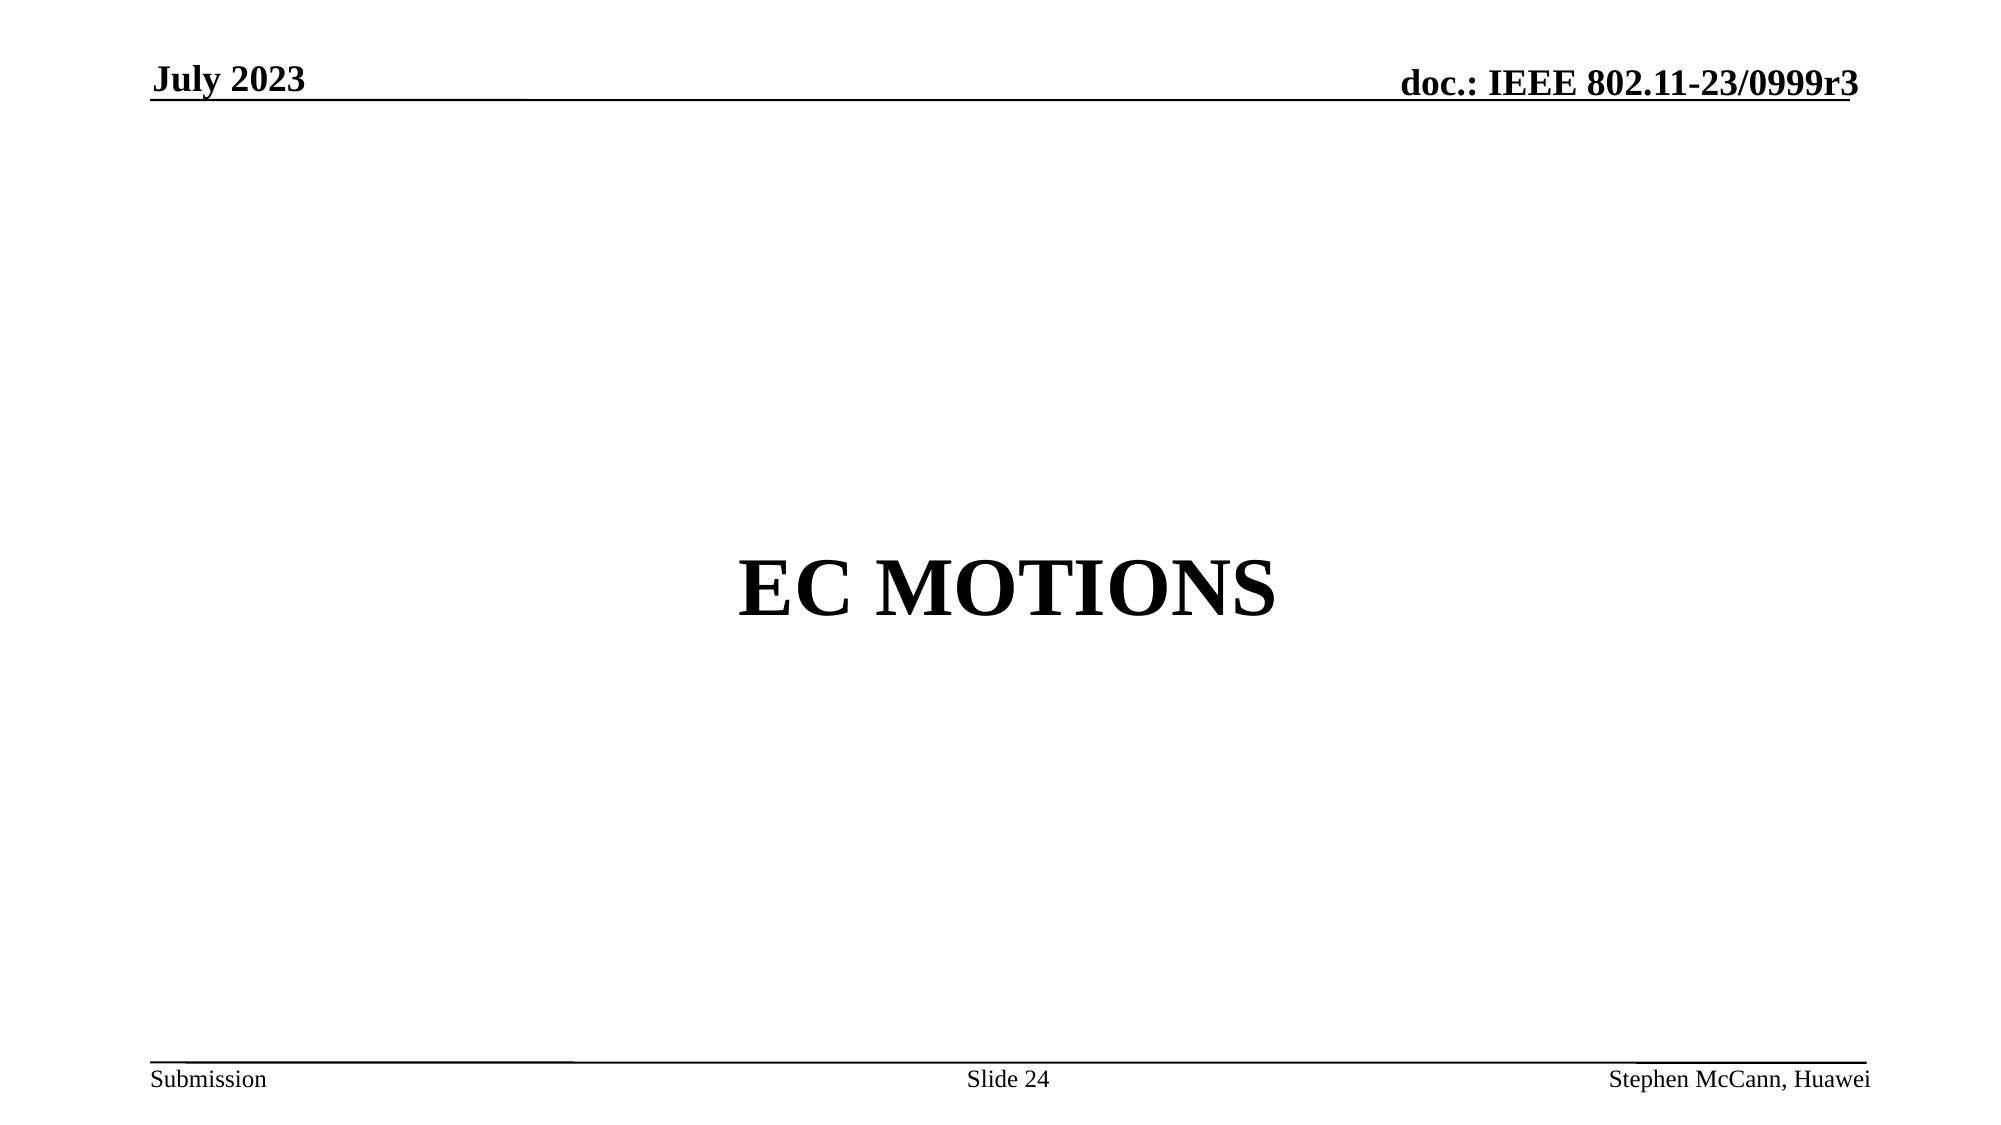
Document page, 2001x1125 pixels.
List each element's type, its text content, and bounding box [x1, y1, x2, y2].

title EC Motions [157, 524, 1859, 749]
footer Stephen McCann, Huawei [1174, 1061, 1872, 1093]
slide_number Slide 24 [950, 1061, 1067, 1123]
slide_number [152, 54, 563, 100]
